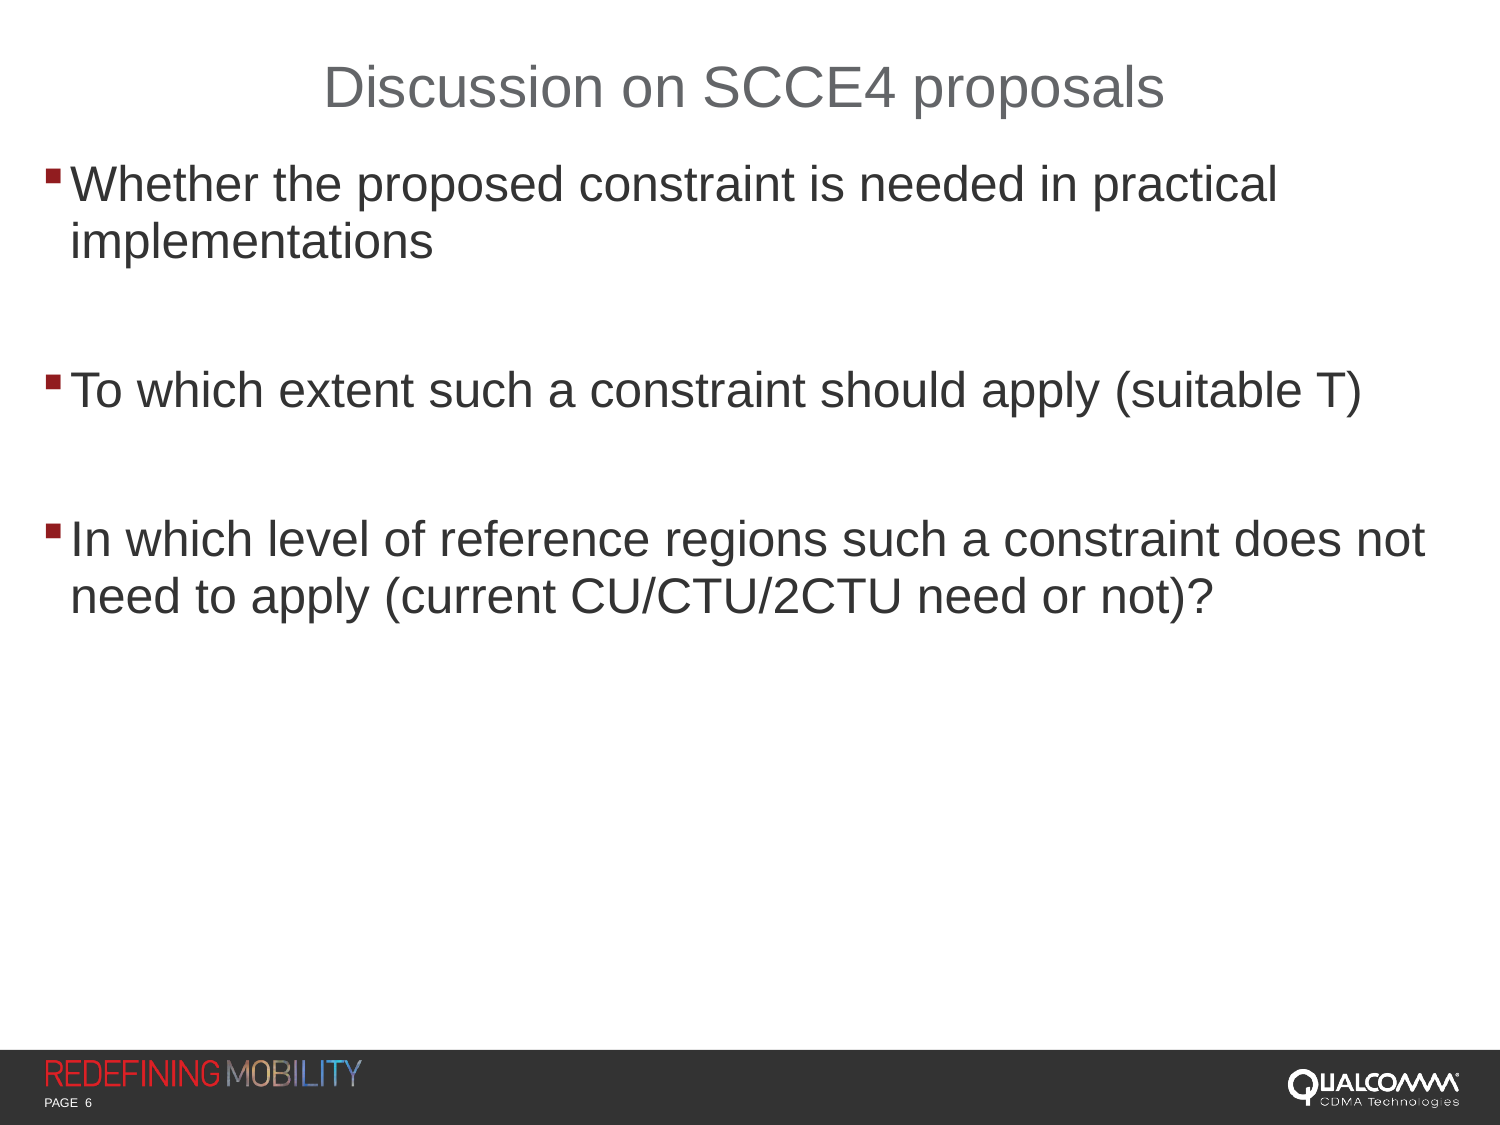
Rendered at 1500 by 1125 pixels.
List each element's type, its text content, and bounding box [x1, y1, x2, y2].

picture [1278, 1058, 1478, 1114]
picture [30, 1048, 372, 1099]
list Whether the proposed constraint is needed in practical implementations To which extent such a constraint should apply (suitable T) In which level of reference regions such a constraint does not need to apply (current CU/CTU/2CTU need or not)? [26, 148, 1457, 1021]
title Discussion on SCCE4 proposals [28, 44, 1462, 138]
